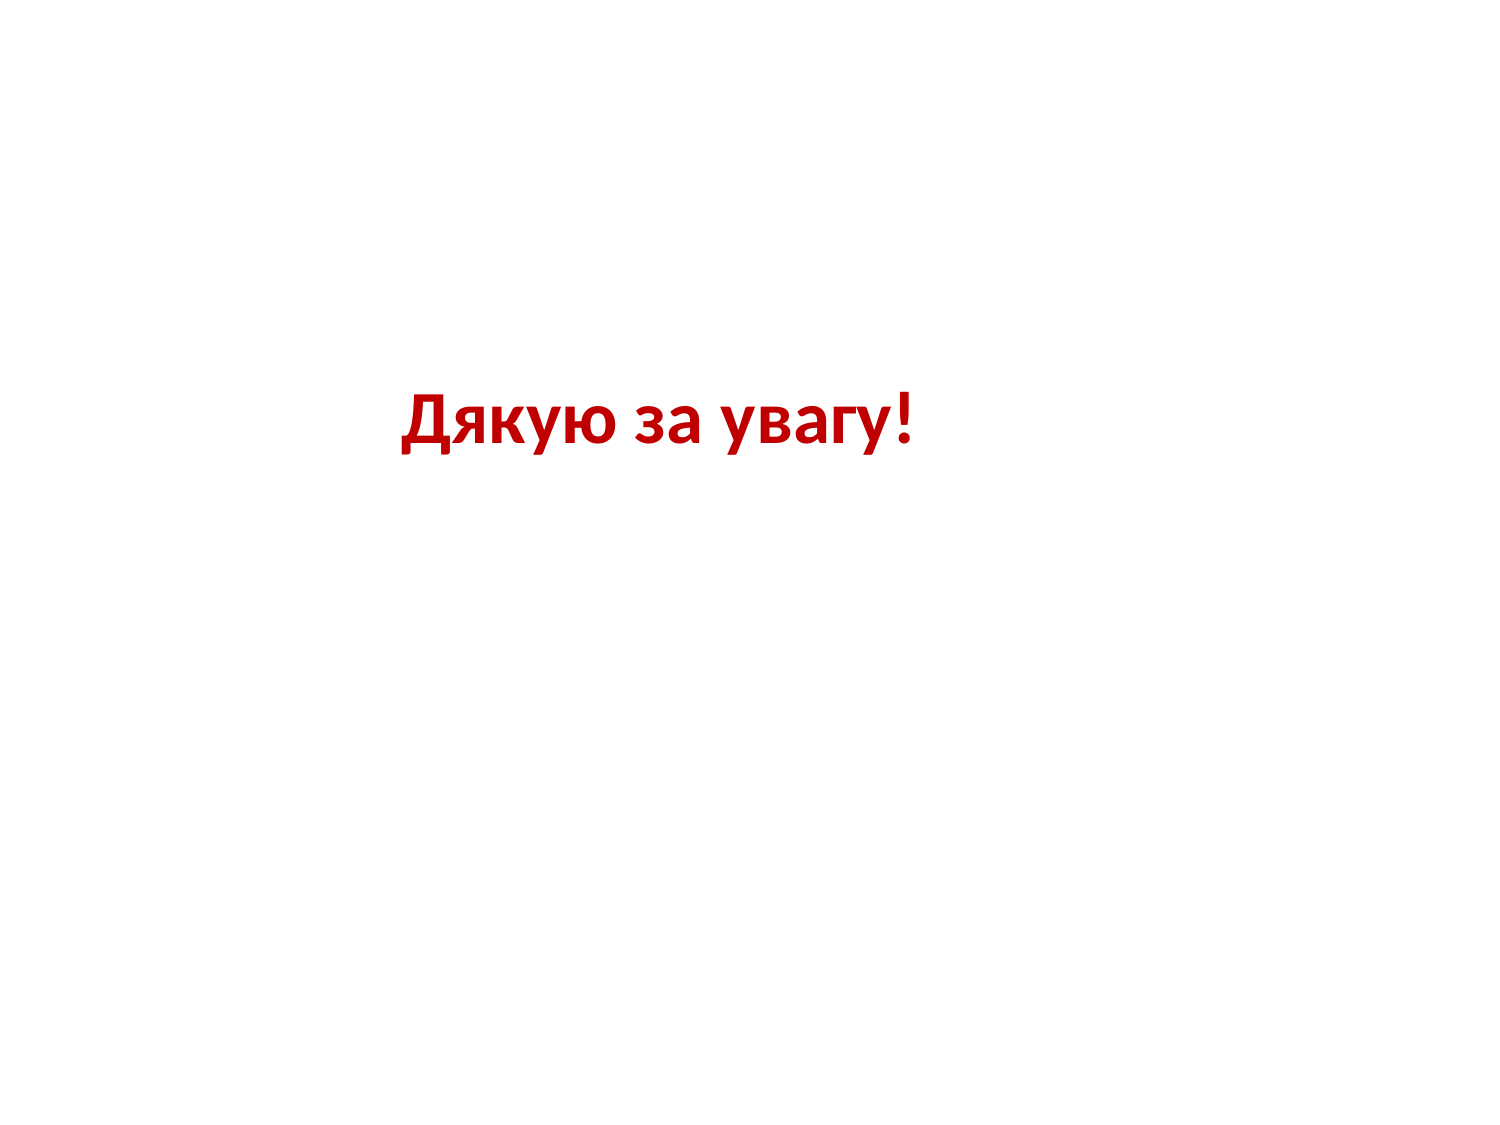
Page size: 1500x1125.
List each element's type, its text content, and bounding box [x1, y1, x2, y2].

text_box Дякую за увагу! [386, 361, 932, 467]
